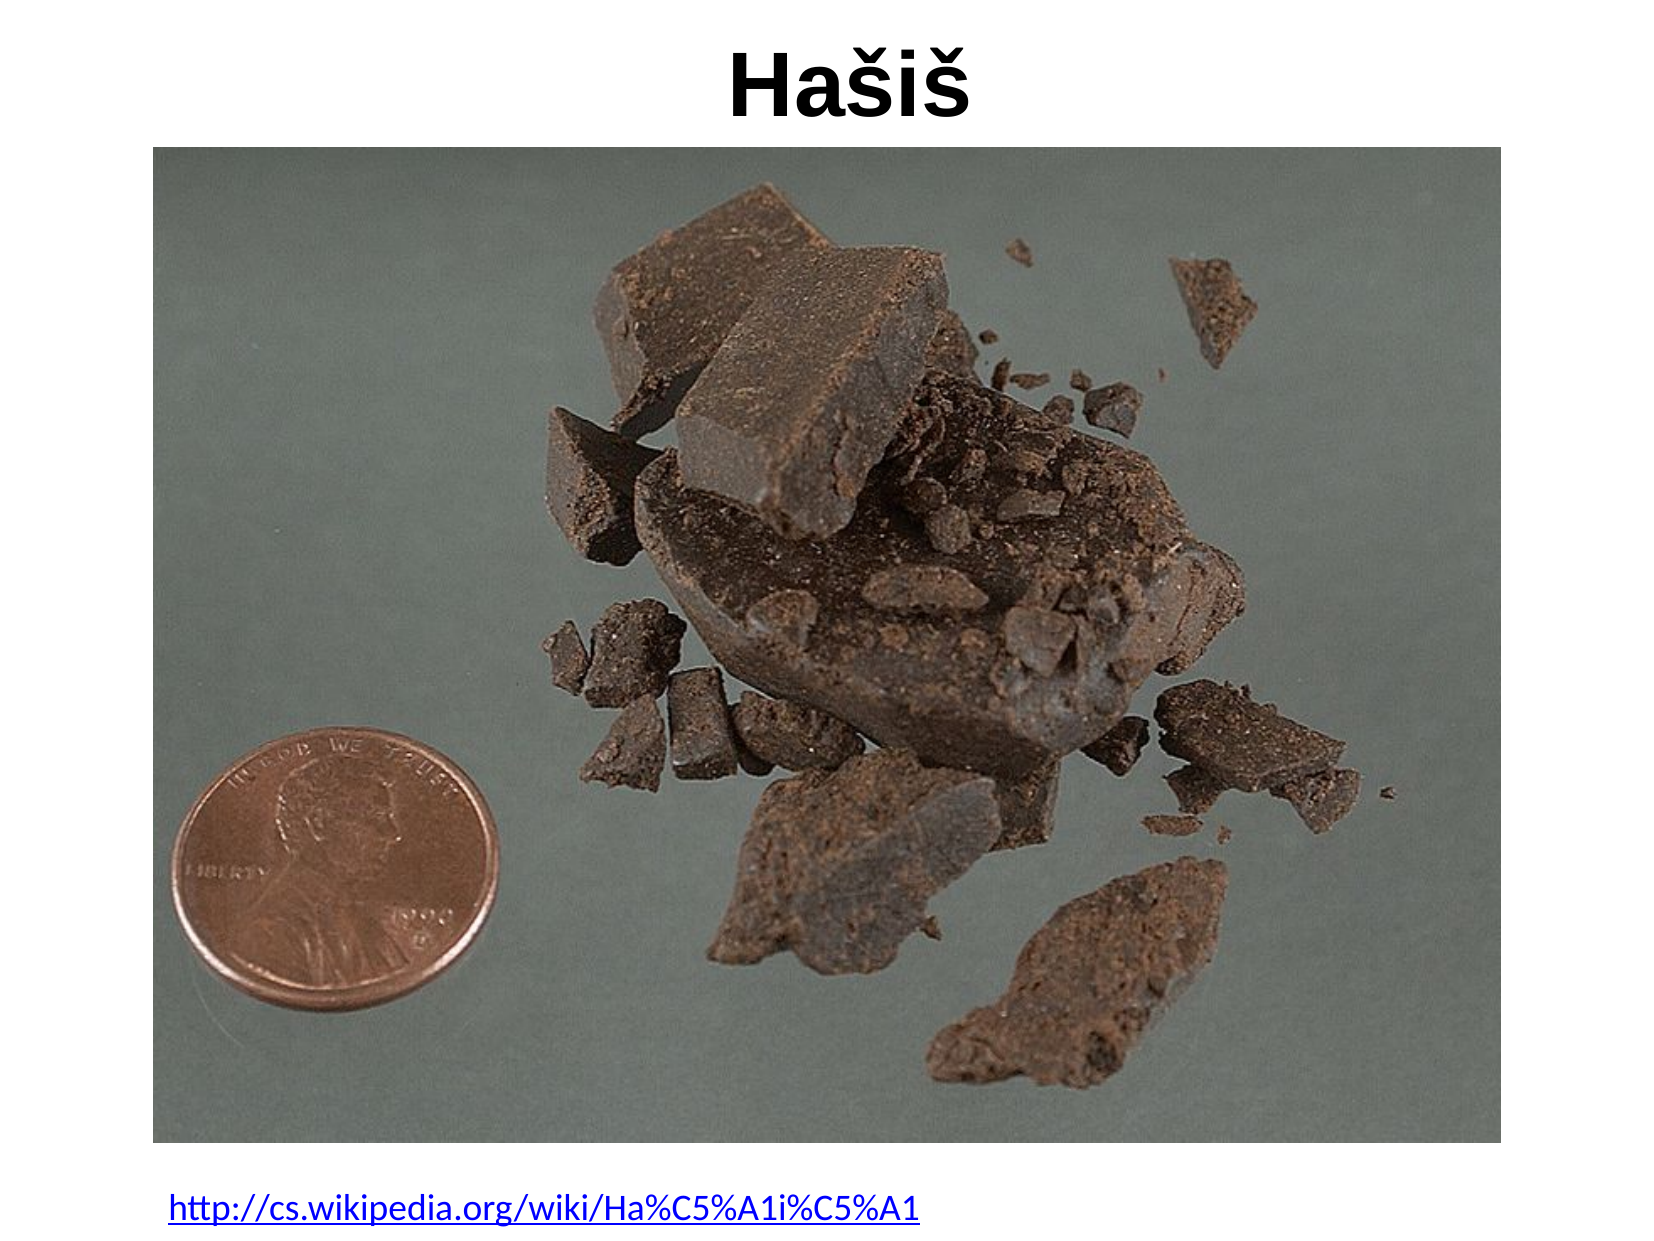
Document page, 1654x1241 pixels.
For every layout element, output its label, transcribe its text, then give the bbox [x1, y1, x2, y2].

text_box http://cs.wikipedia.org/wiki/Ha%C5%A1i%C5%A1 [153, 1175, 1536, 1235]
title Hašiš [106, 0, 1595, 160]
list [153, 147, 1501, 1143]
